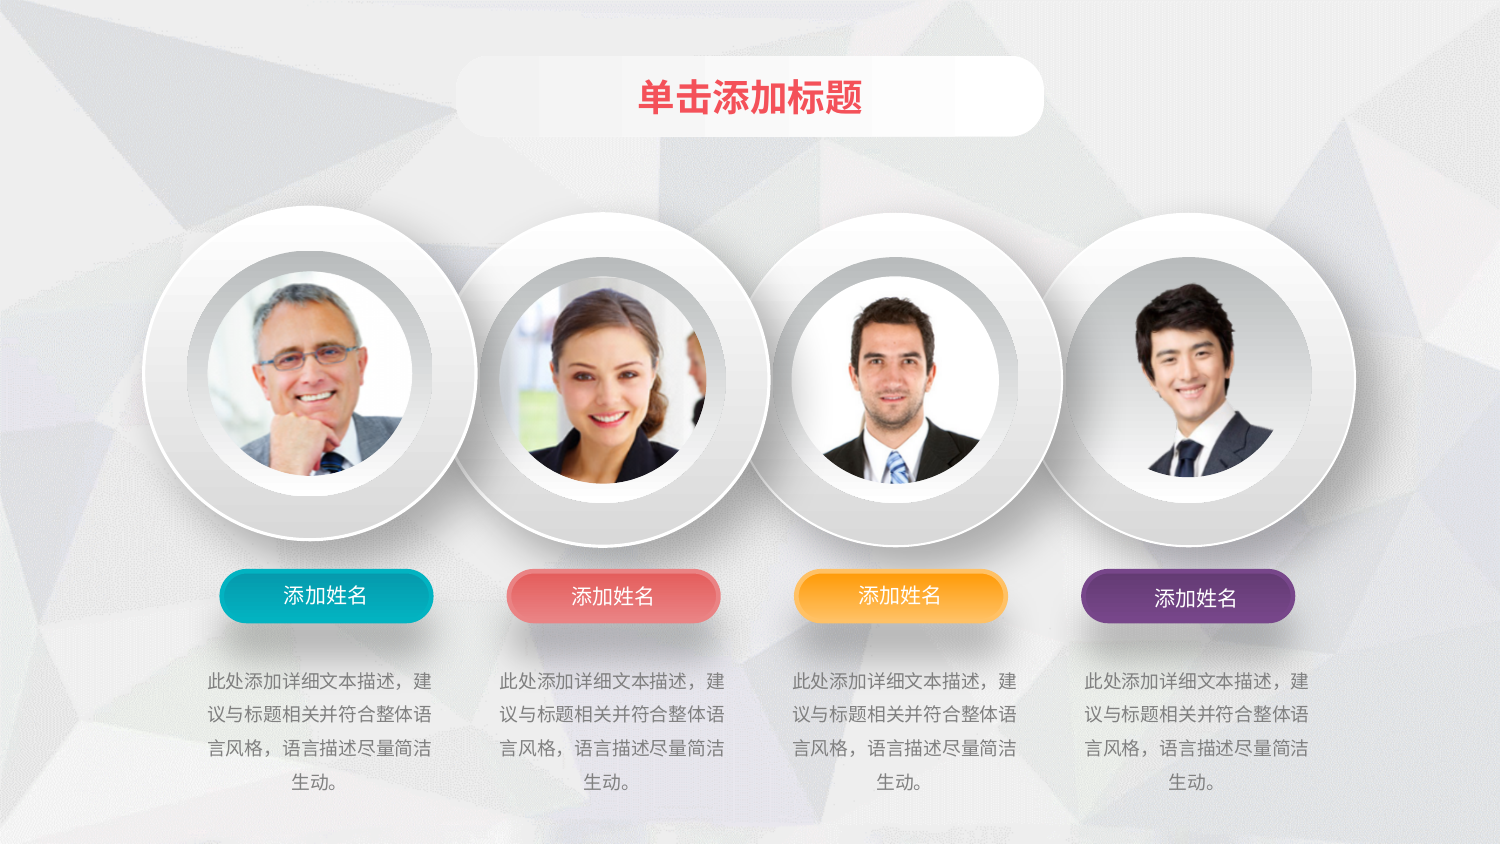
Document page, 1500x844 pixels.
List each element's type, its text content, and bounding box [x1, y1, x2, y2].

text_box 此处添加详细文本描述，建议与标题相关并符合整体语言风格，语言描述尽量简洁生动。 [183, 650, 457, 801]
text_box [796, 571, 1006, 621]
text_box 此处添加详细文本描述，建议与标题相关并符合整体语言风格，语言描述尽量简洁生动。 [475, 650, 749, 801]
text_box 此处添加详细文本描述，建议与标题相关并符合整体语言风格，语言描述尽量简洁生动。 [1060, 650, 1334, 801]
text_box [769, 213, 1063, 547]
picture [0, 0, 1500, 844]
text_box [1083, 571, 1293, 621]
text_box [436, 213, 769, 547]
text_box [143, 207, 477, 540]
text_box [1063, 213, 1355, 547]
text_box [221, 571, 432, 621]
text_box 单击添加标题 [454, 54, 1046, 138]
text_box 此处添加详细文本描述，建议与标题相关并符合整体语言风格，语言描述尽量简洁生动。 [768, 650, 1041, 801]
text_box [508, 571, 719, 621]
